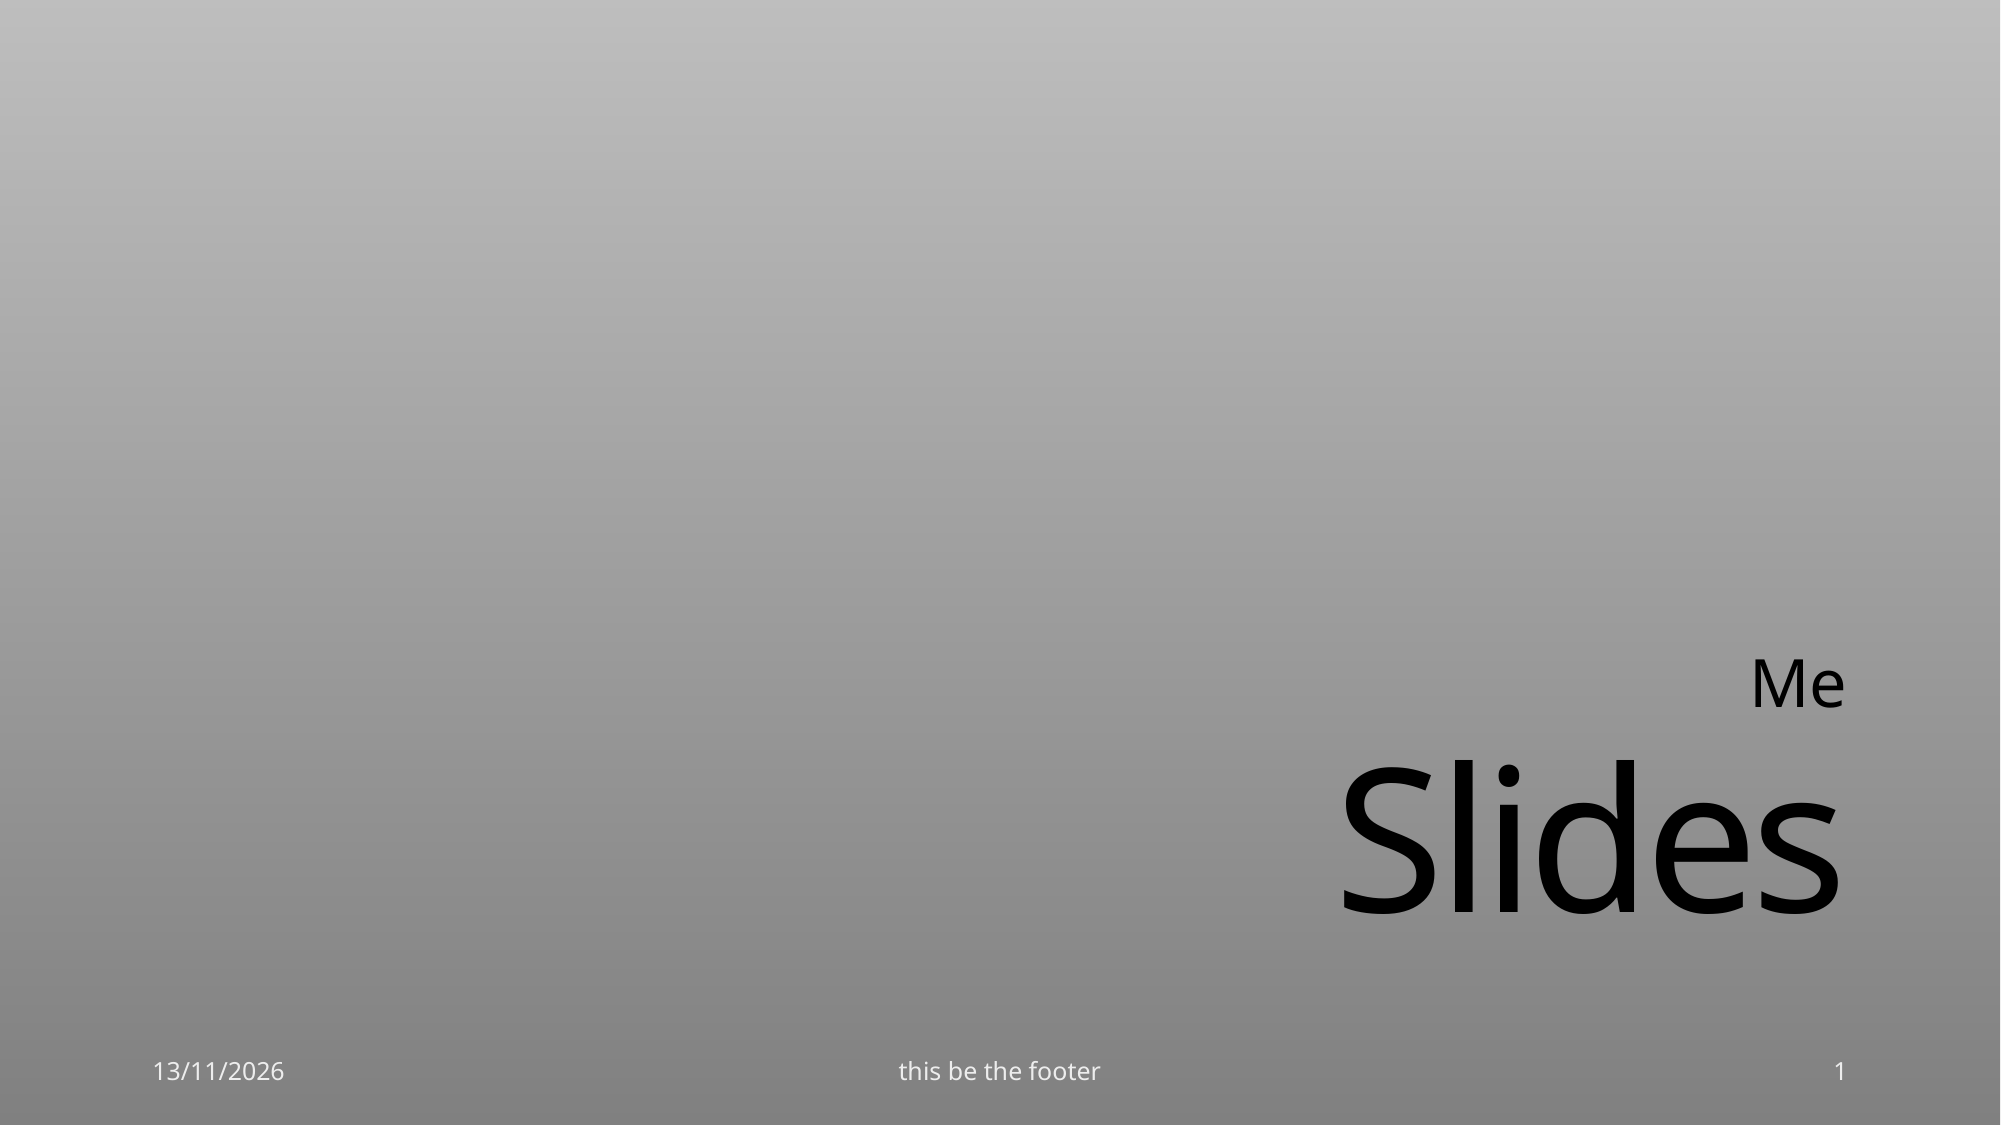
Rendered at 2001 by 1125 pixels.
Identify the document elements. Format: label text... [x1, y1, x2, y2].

footer this be the footer [662, 1042, 1338, 1103]
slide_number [137, 1042, 588, 1103]
slide_number ‹#› [1412, 1042, 1863, 1103]
title Slides [362, 732, 1863, 1002]
subtitle Me [362, 606, 1863, 730]
picture [0, 0, 2001, 1125]
